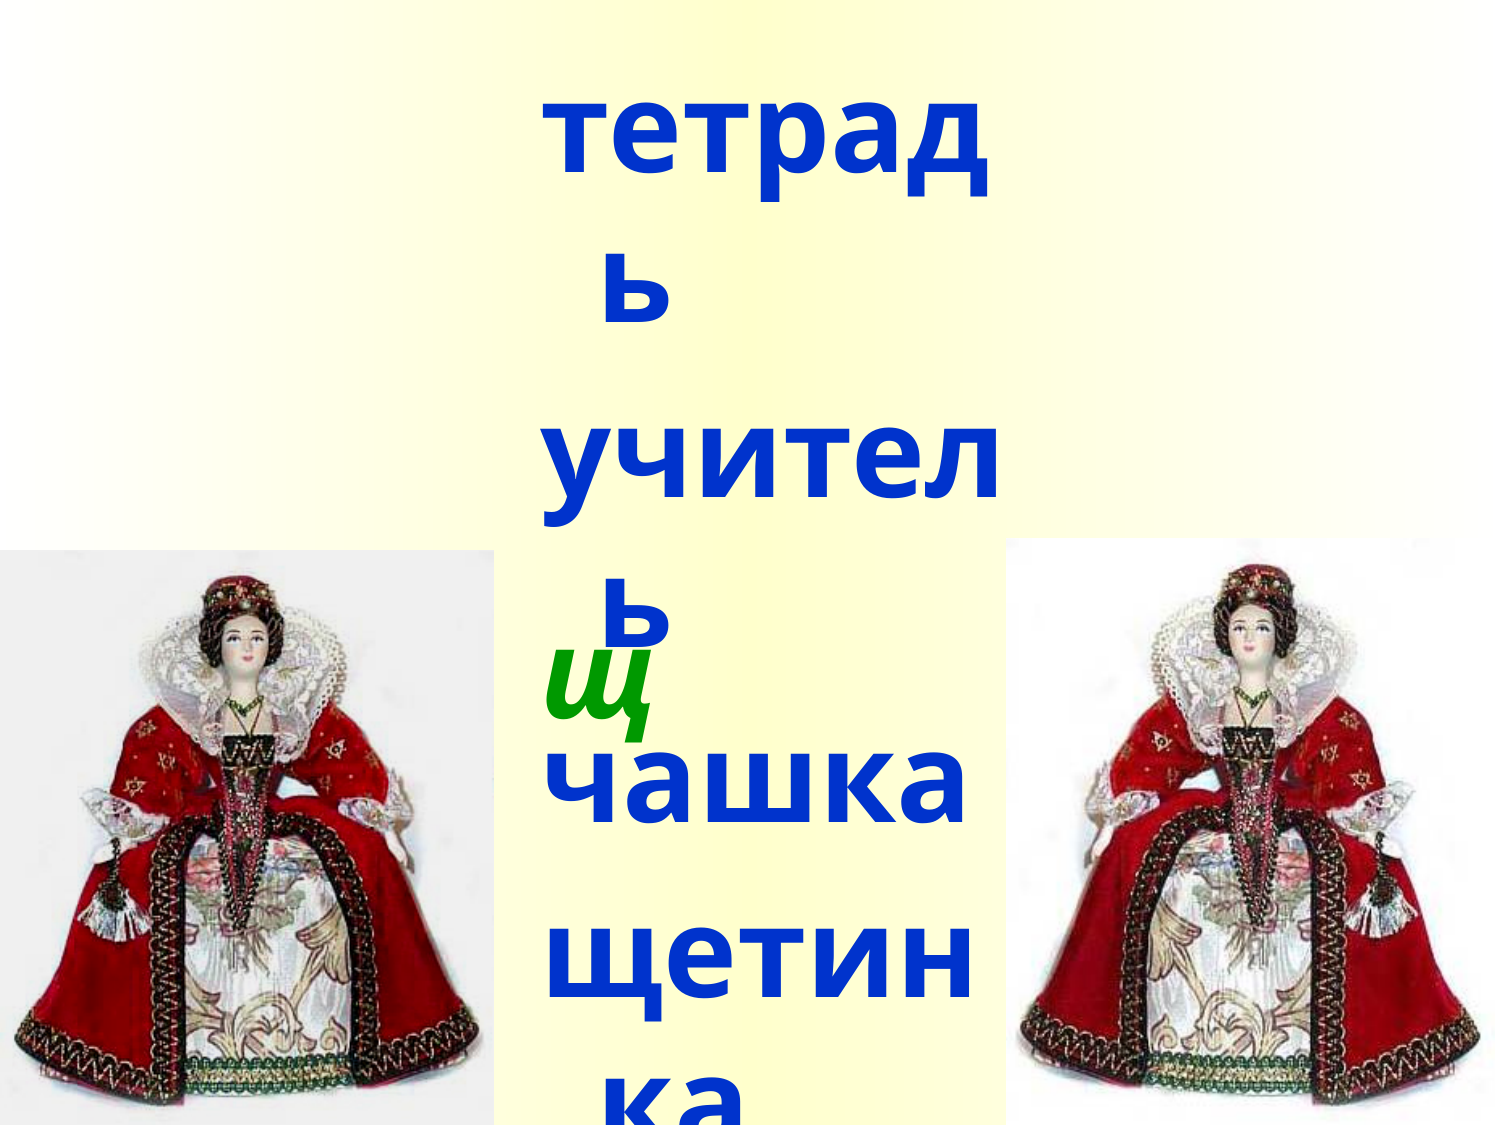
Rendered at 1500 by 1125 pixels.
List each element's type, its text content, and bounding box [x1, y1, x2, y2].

picture [0, 550, 494, 1125]
list тетрадь учитель чашка щетинка воробьи шапка [525, 40, 1069, 1106]
picture [1005, 538, 1495, 1125]
text_box щ [525, 586, 656, 751]
